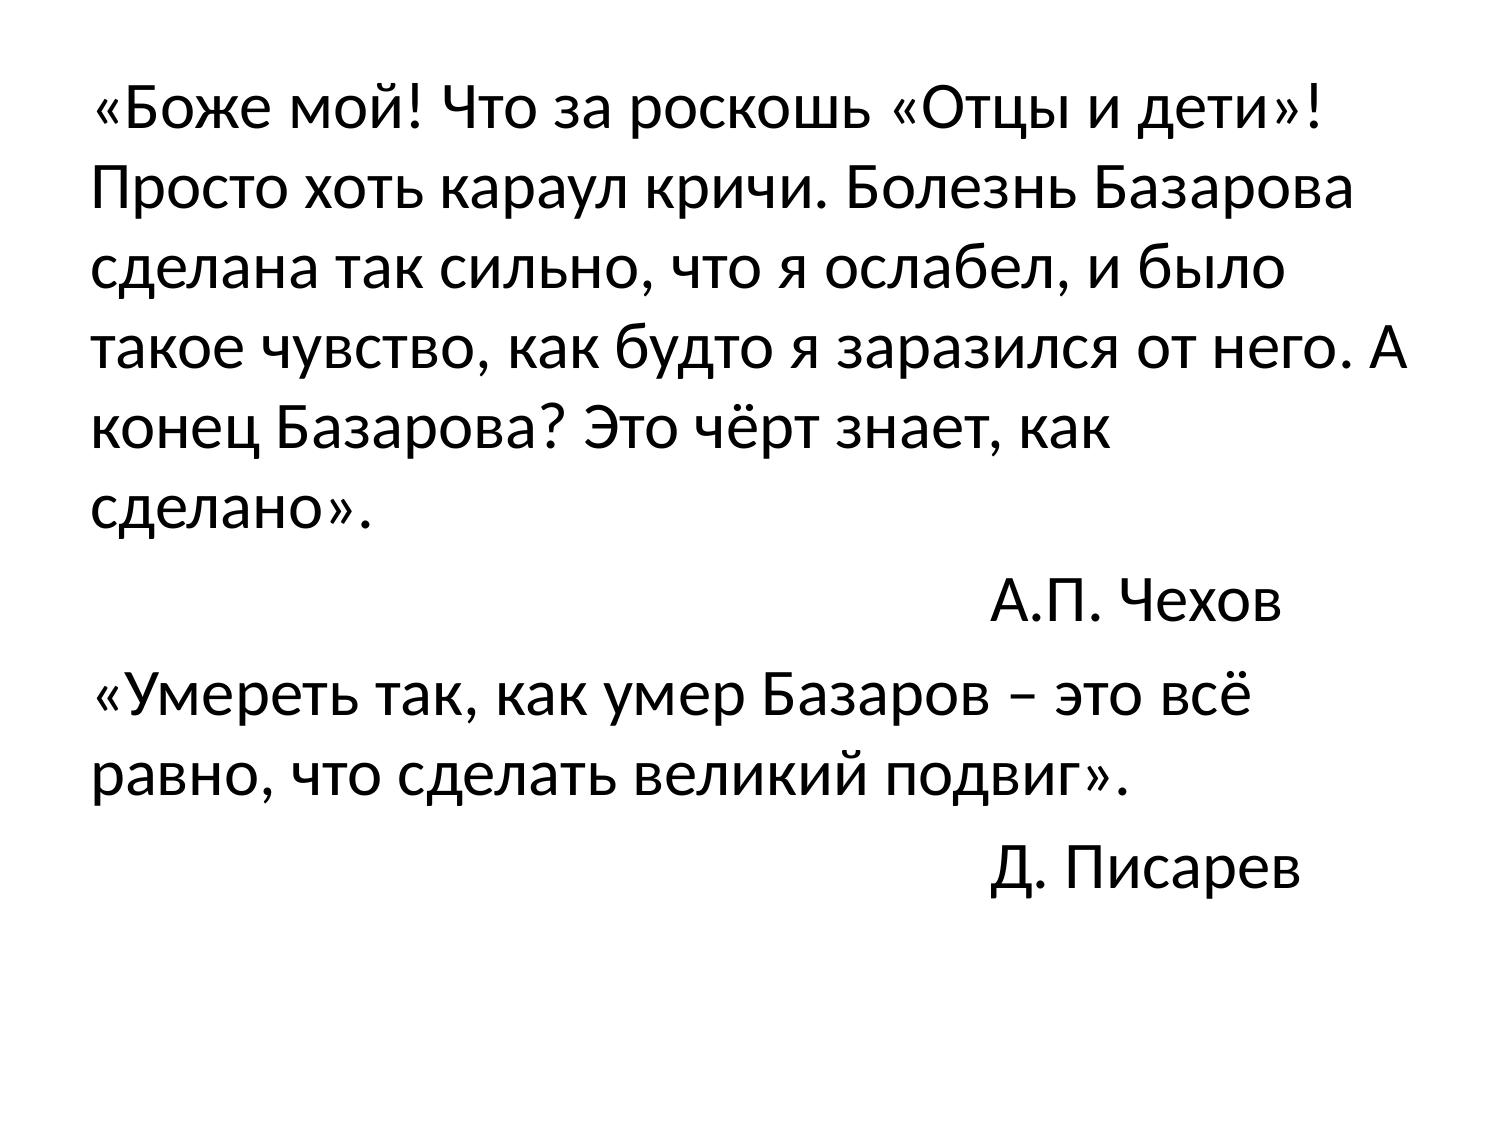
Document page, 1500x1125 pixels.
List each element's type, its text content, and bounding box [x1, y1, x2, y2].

list «Боже мой! Что за роскошь «Отцы и дети»! Просто хоть караул кричи. Болезнь Базарова сделана так сильно, что я ослабел, и было такое чувство, как будто я заразился от него. А конец Базарова? Это чёрт знает, как сделано». А.П. Чехов «Умереть так, как умер Базаров – это всё равно, что сделать великий подвиг». Д. Писарев [75, 54, 1425, 1005]
